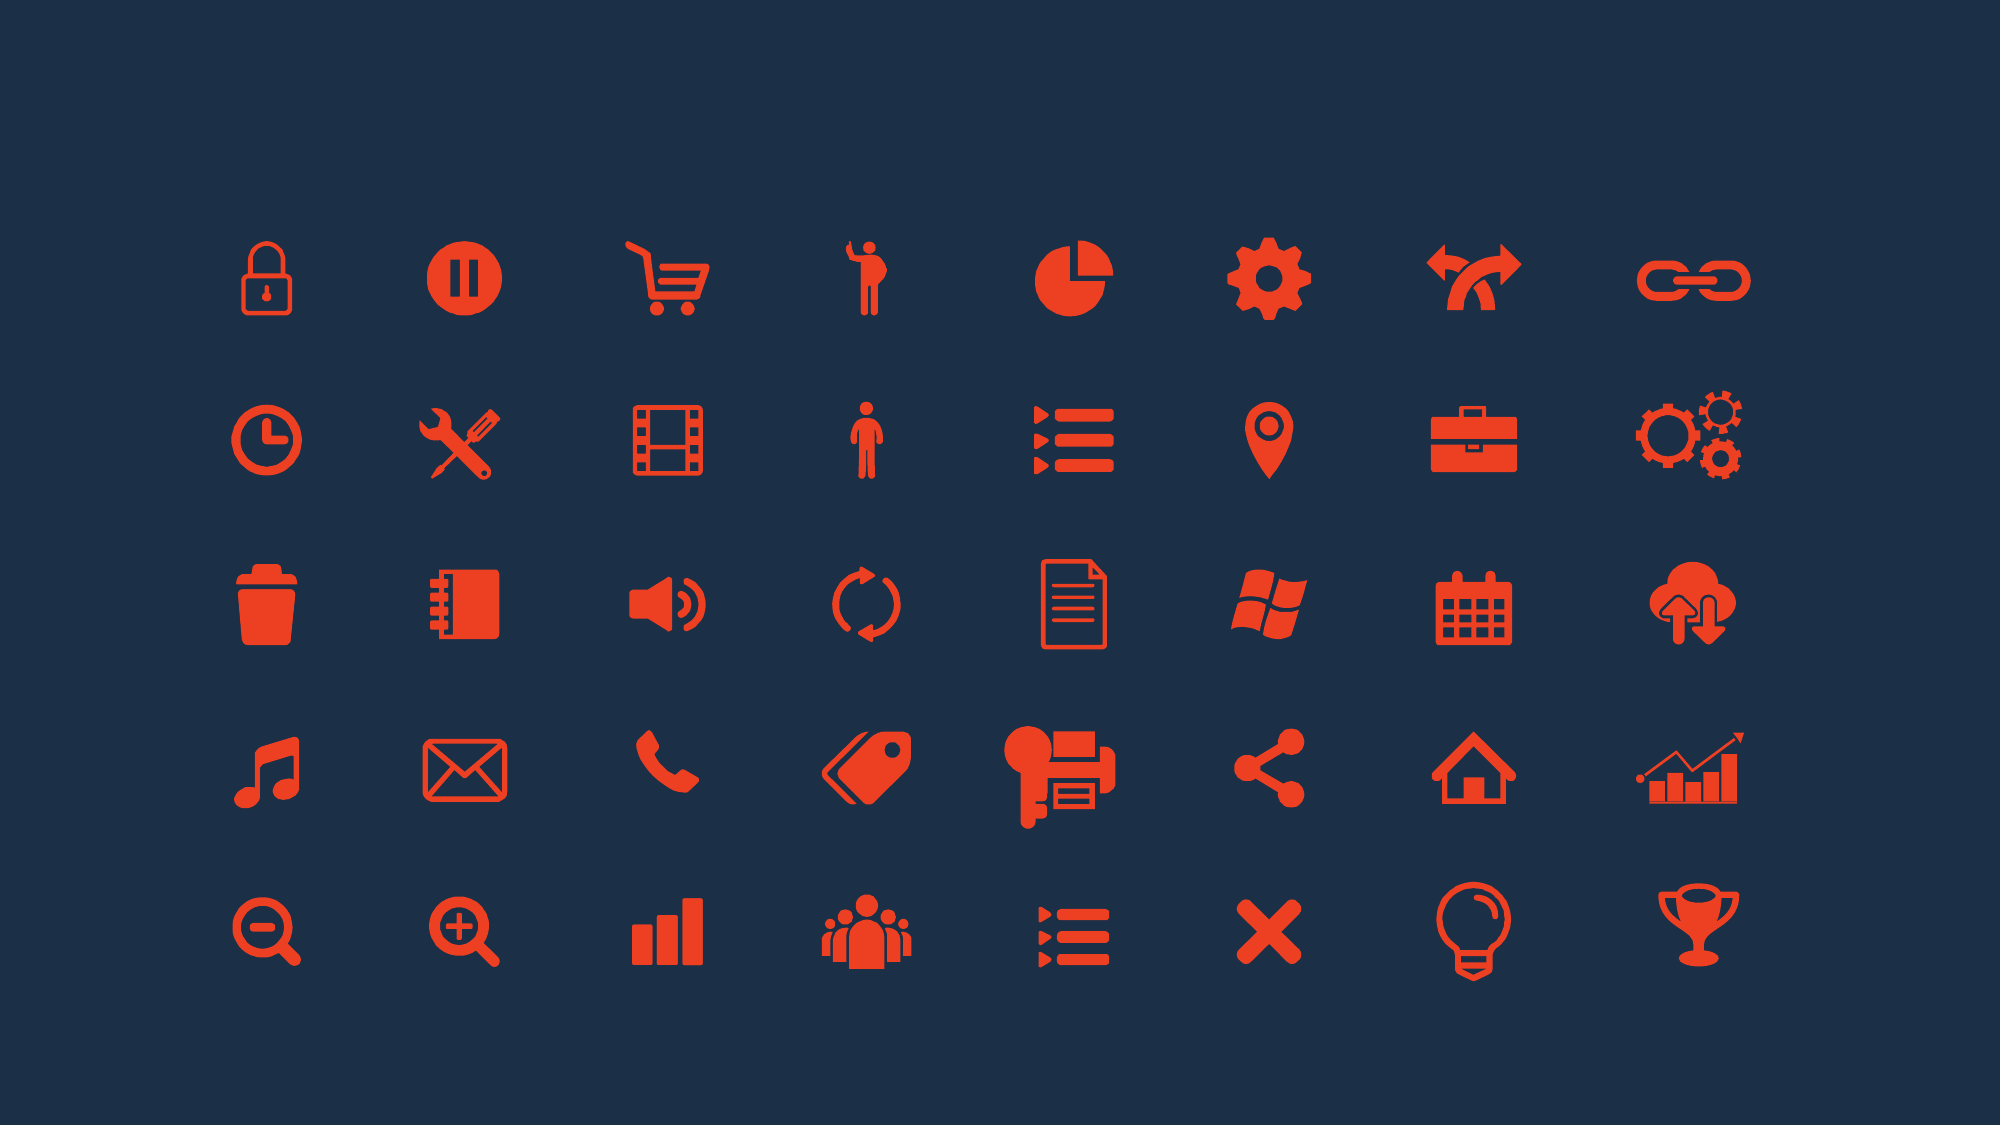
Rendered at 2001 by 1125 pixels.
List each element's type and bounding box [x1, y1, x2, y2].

text_box [850, 401, 883, 479]
text_box [1436, 881, 1512, 982]
text_box [231, 404, 303, 476]
text_box [832, 566, 876, 632]
text_box [1004, 726, 1052, 829]
text_box [232, 897, 302, 966]
text_box [1038, 951, 1052, 968]
text_box [632, 405, 703, 476]
text_box [1649, 561, 1736, 645]
text_box [1056, 954, 1110, 966]
text_box [898, 918, 909, 929]
text_box [880, 909, 896, 925]
text_box [1034, 406, 1049, 424]
text_box [855, 894, 879, 918]
text_box [1035, 240, 1113, 317]
text_box [1040, 559, 1107, 650]
text_box [1431, 731, 1517, 804]
text_box [1034, 433, 1049, 450]
text_box [825, 918, 836, 929]
text_box [837, 731, 911, 805]
text_box [632, 898, 703, 965]
text_box [1038, 930, 1052, 946]
text_box [1636, 732, 1744, 804]
text_box [427, 241, 503, 316]
text_box [1052, 731, 1116, 810]
text_box [1236, 899, 1302, 965]
text_box [625, 240, 710, 316]
text_box [1056, 908, 1110, 921]
text_box [821, 931, 833, 956]
text_box [1426, 243, 1522, 311]
text_box [837, 909, 854, 925]
text_box [636, 730, 699, 793]
text_box [1430, 406, 1517, 473]
text_box [430, 569, 500, 640]
text_box [236, 564, 298, 645]
text_box [234, 736, 300, 809]
text_box [1245, 402, 1294, 480]
text_box [1230, 569, 1308, 640]
text_box [858, 577, 901, 642]
text_box [429, 896, 500, 967]
text_box [832, 927, 849, 962]
text_box [1038, 906, 1052, 923]
text_box [900, 931, 912, 956]
text_box [884, 927, 901, 962]
text_box [241, 241, 293, 316]
text_box [845, 241, 887, 316]
text_box [1658, 883, 1740, 967]
text_box [1227, 237, 1312, 320]
text_box [1635, 390, 1742, 480]
text_box [1056, 931, 1110, 943]
text_box [422, 738, 508, 802]
text_box [1054, 459, 1114, 472]
text_box [629, 576, 706, 632]
text_box [1054, 408, 1114, 422]
text_box [1435, 570, 1513, 646]
text_box [1636, 260, 1751, 301]
text_box [821, 731, 869, 805]
text_box [1054, 433, 1114, 447]
text_box [849, 919, 885, 969]
text_box [1034, 456, 1049, 475]
text_box [1234, 728, 1305, 808]
text_box [419, 408, 501, 480]
